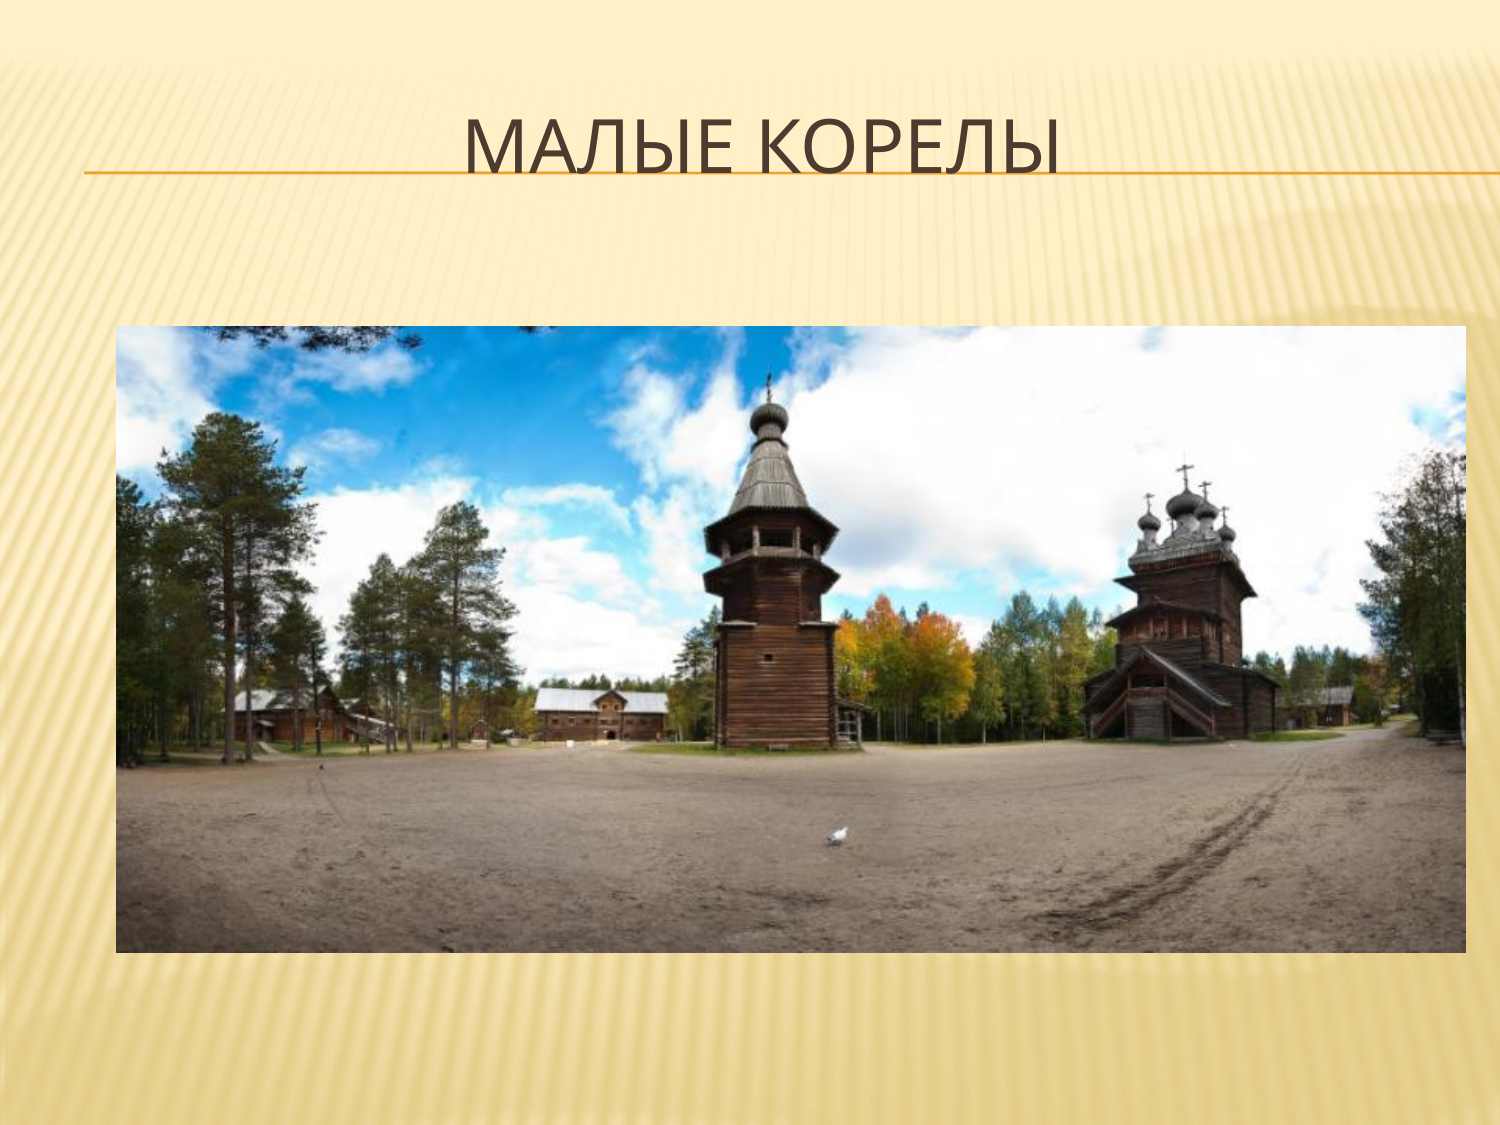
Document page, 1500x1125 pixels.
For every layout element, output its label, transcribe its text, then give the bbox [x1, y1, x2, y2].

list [116, 325, 1466, 953]
title Малые корелы [50, 75, 1475, 213]
